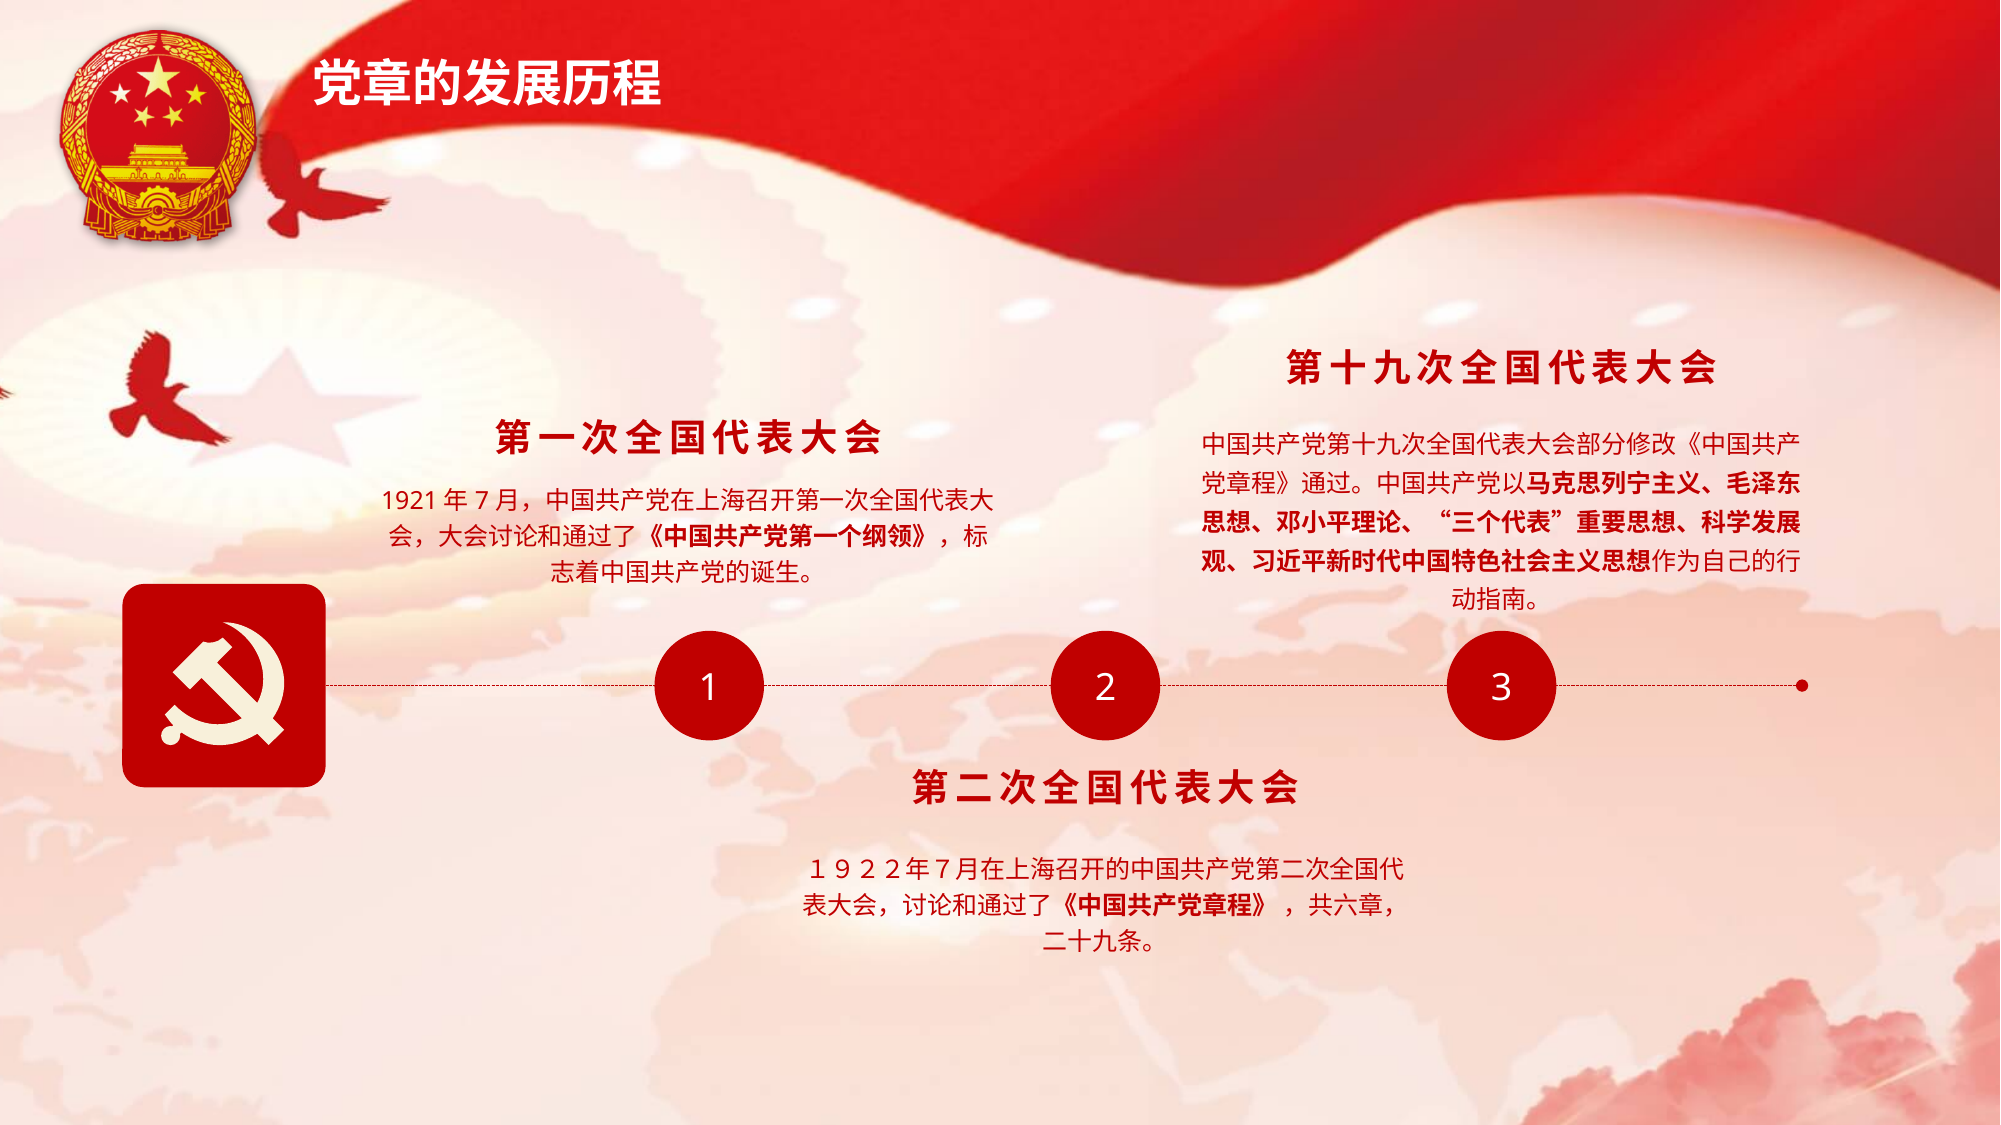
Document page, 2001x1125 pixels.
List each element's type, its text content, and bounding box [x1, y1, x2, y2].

text_box 3 [1445, 686, 1558, 742]
picture [0, 0, 2000, 1125]
text_box 党章的发展历程 [297, 44, 1633, 120]
text_box 1 [653, 629, 766, 685]
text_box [1177, 336, 1826, 625]
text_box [122, 583, 326, 788]
text_box 2 [1049, 686, 1162, 742]
text_box 2 [1049, 629, 1162, 685]
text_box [364, 406, 1012, 596]
text_box 1 [653, 686, 766, 742]
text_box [781, 756, 1429, 965]
text_box 3 [1445, 629, 1558, 685]
